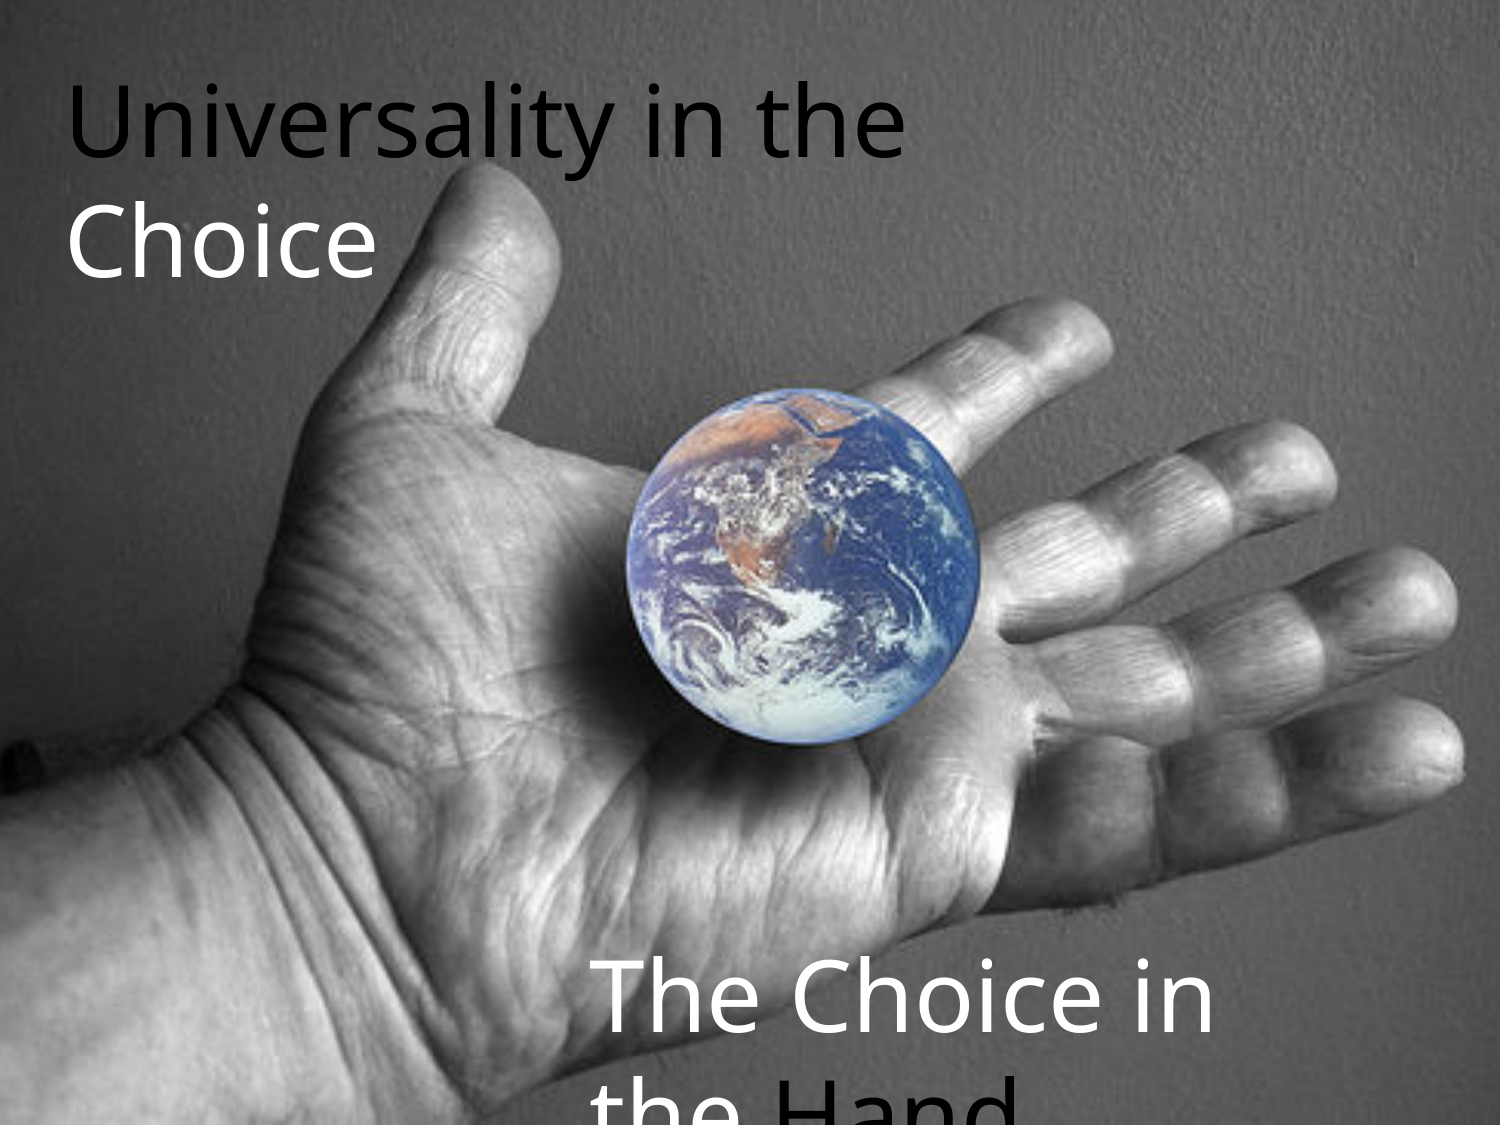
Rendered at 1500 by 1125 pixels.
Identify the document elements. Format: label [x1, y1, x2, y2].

list [0, 0, 1500, 1125]
